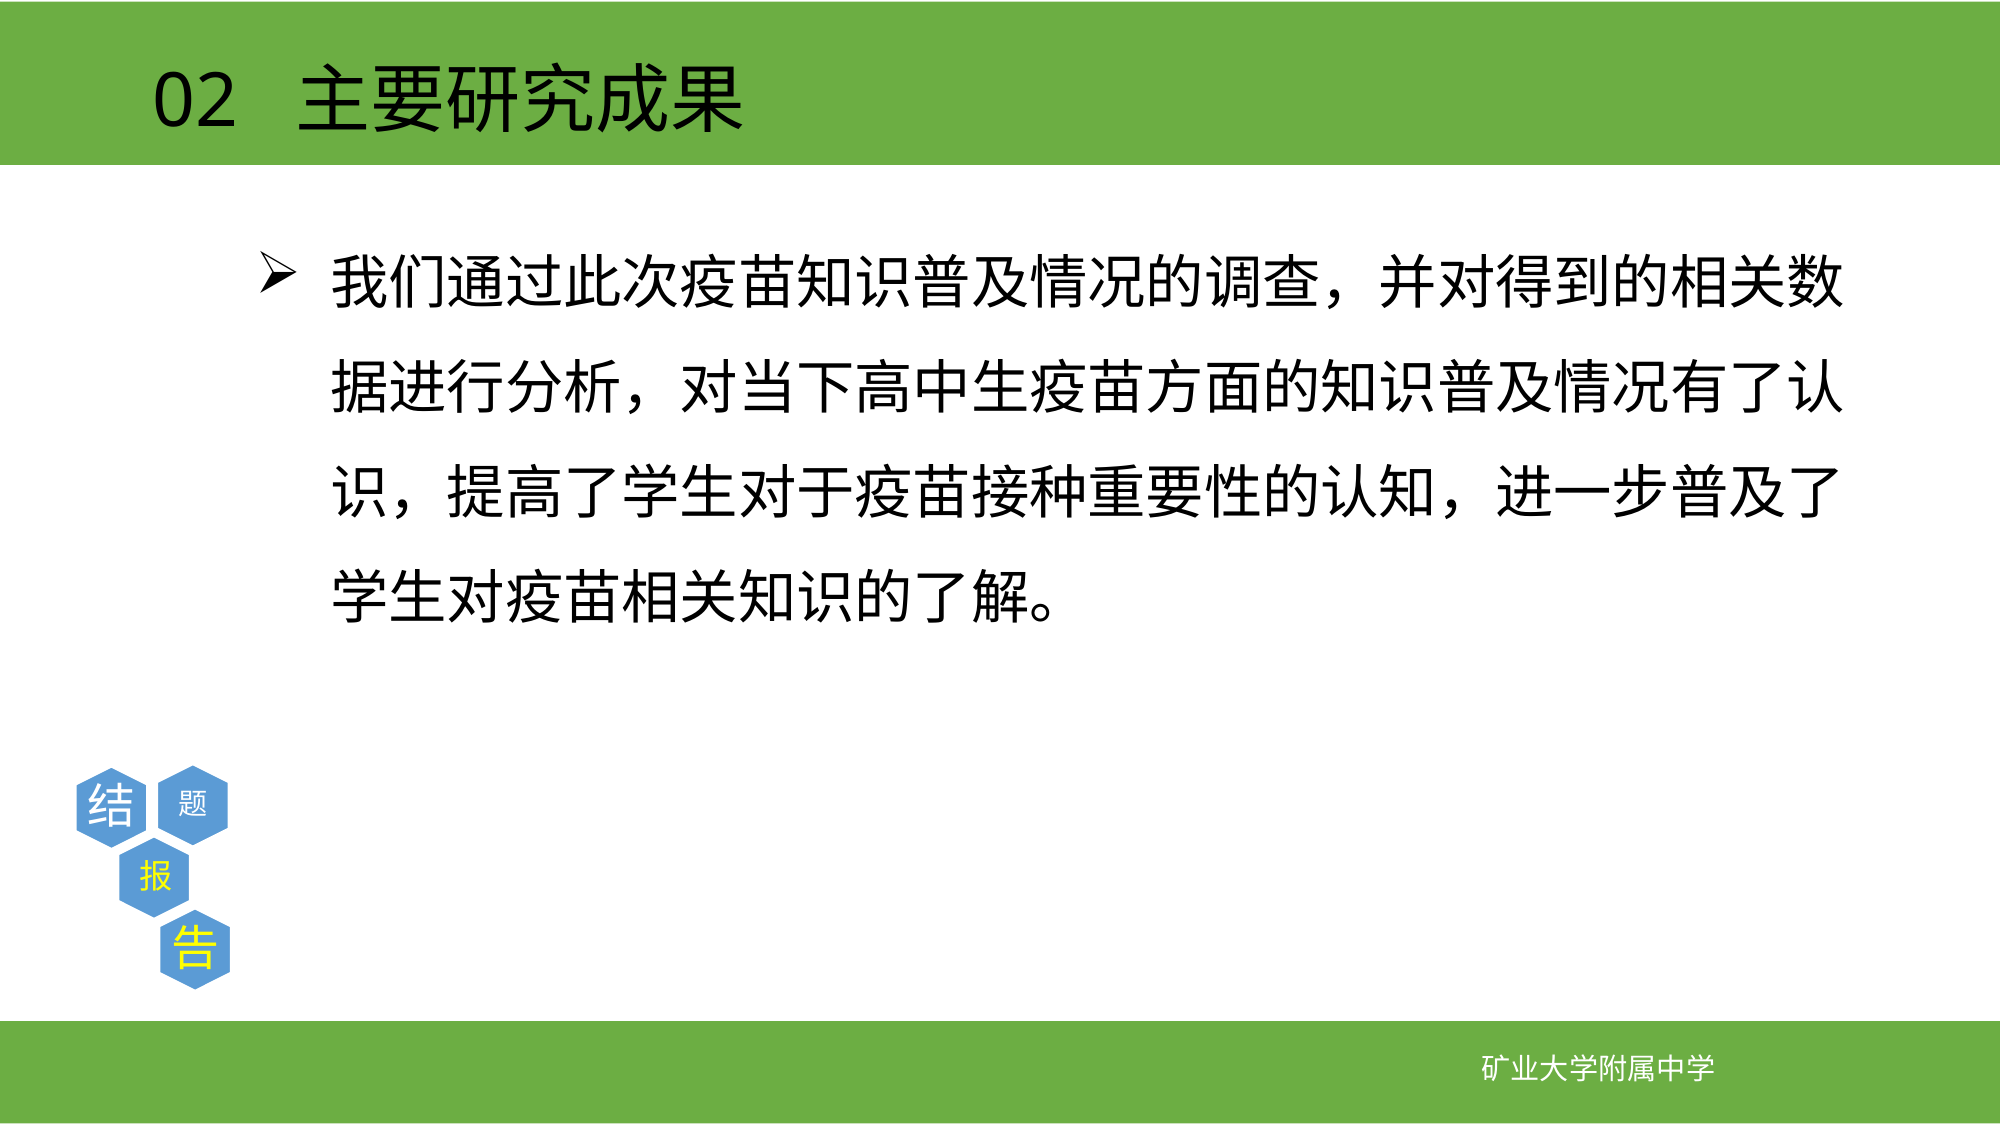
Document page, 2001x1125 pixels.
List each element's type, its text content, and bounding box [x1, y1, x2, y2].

title 02 主要研究成果 [137, 50, 1863, 154]
list 我们通过此次疫苗知识普及情况的调查，并对得到的相关数据进行分析，对当下高中生疫苗方面的知识普及情况有了认识，提高了学生对于疫苗接种重要性的认知，进一步普及了学生对疫苗相关知识的了解。 [240, 202, 1863, 1014]
